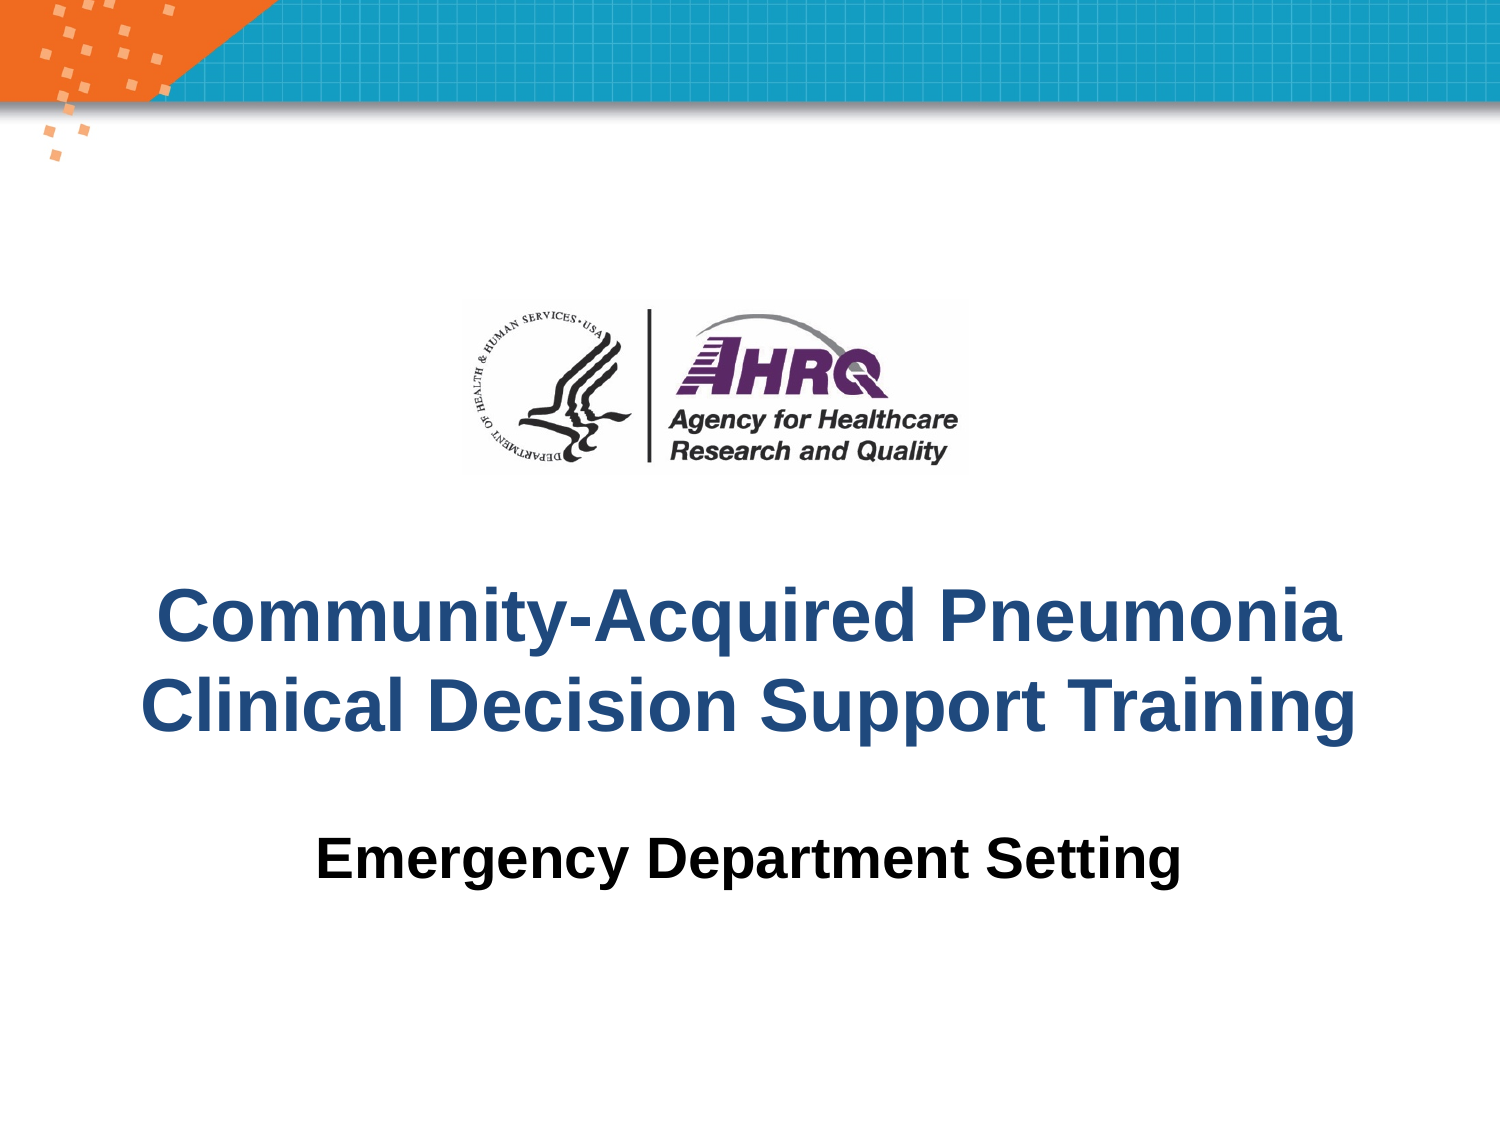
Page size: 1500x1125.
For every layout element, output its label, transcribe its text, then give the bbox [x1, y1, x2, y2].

picture [462, 299, 969, 476]
list Emergency Department Setting [75, 812, 1425, 1005]
picture [0, 0, 1500, 168]
title Community-Acquired Pneumonia Clinical Decision Support Training [75, 525, 1425, 788]
